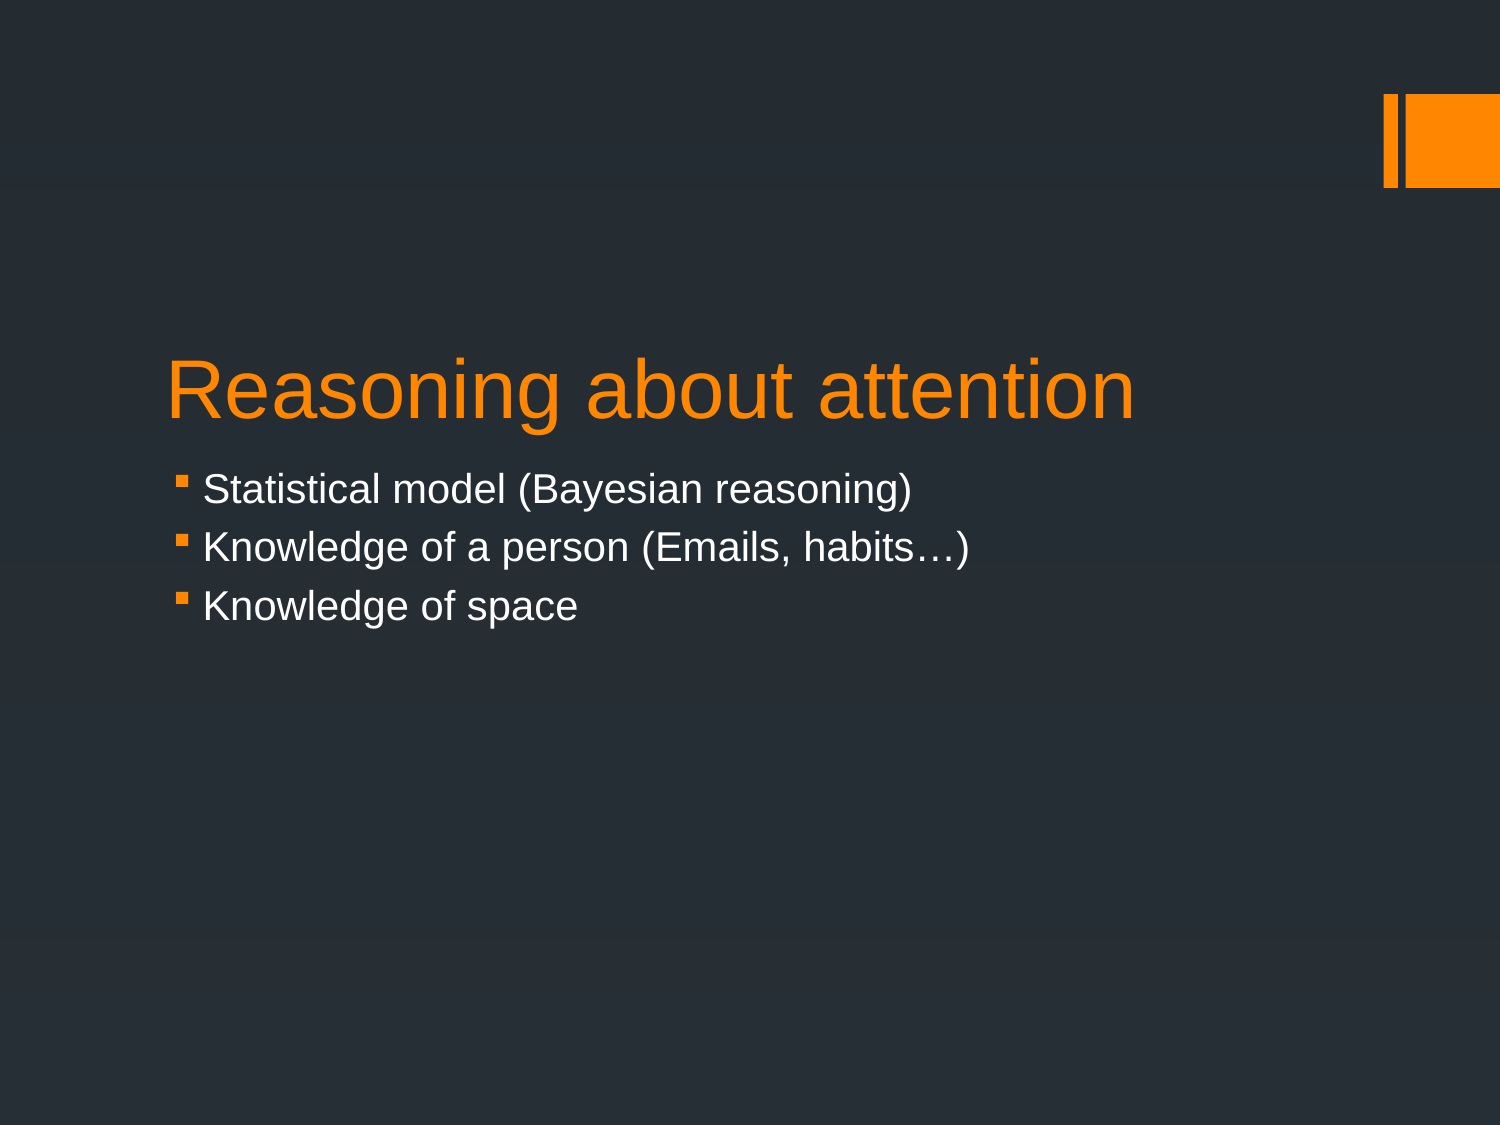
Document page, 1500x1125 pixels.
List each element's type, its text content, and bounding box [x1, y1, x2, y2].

list Statistical model (Bayesian reasoning) Knowledge of a person (Emails, habits…) Knowledge of space [150, 454, 1350, 1035]
title Reasoning about attention [150, 253, 1350, 443]
